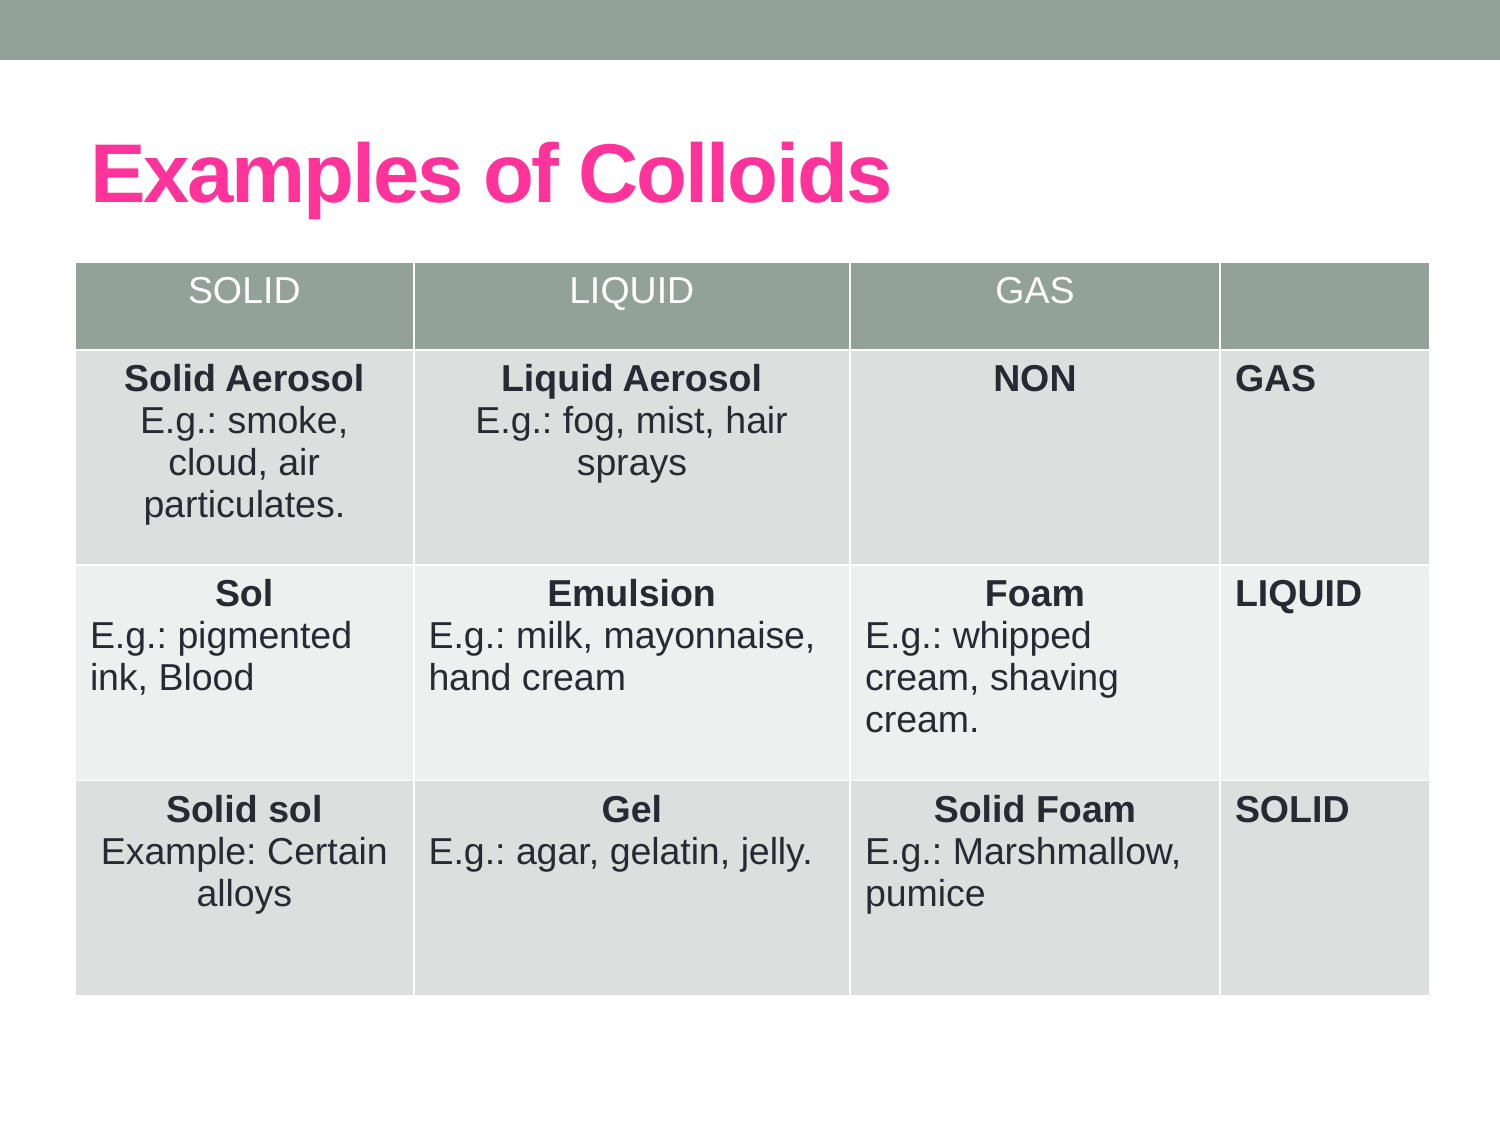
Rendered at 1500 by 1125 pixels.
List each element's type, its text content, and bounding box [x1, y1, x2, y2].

table_cell NON [851, 351, 1219, 564]
table_cell Sol E.g.: pigmented ink, Blood [76, 566, 413, 780]
table_cell Emulsion E.g.: milk, mayonnaise, hand cream [415, 566, 849, 780]
table_cell SOLID [1221, 781, 1429, 995]
table_header GAS [851, 263, 1219, 349]
table_header LIQUID [415, 263, 849, 349]
table_cell Solid Aerosol E.g.: smoke, cloud, air particulates. [76, 351, 413, 564]
table_header [1221, 263, 1429, 349]
table_cell Solid sol Example: Certain alloys [76, 781, 413, 995]
table_cell LIQUID [1221, 566, 1429, 780]
table_header SOLID [76, 263, 413, 349]
title Examples of Colloids [75, 87, 1425, 250]
table_cell GAS [1221, 351, 1429, 564]
table_cell Gel E.g.: agar, gelatin, jelly. [415, 781, 849, 995]
table_cell Solid Foam E.g.: Marshmallow, pumice [851, 781, 1219, 995]
table_cell Liquid Aerosol E.g.: fog, mist, hair sprays [415, 351, 849, 564]
table_cell Foam E.g.: whipped cream, shaving cream. [851, 566, 1219, 780]
